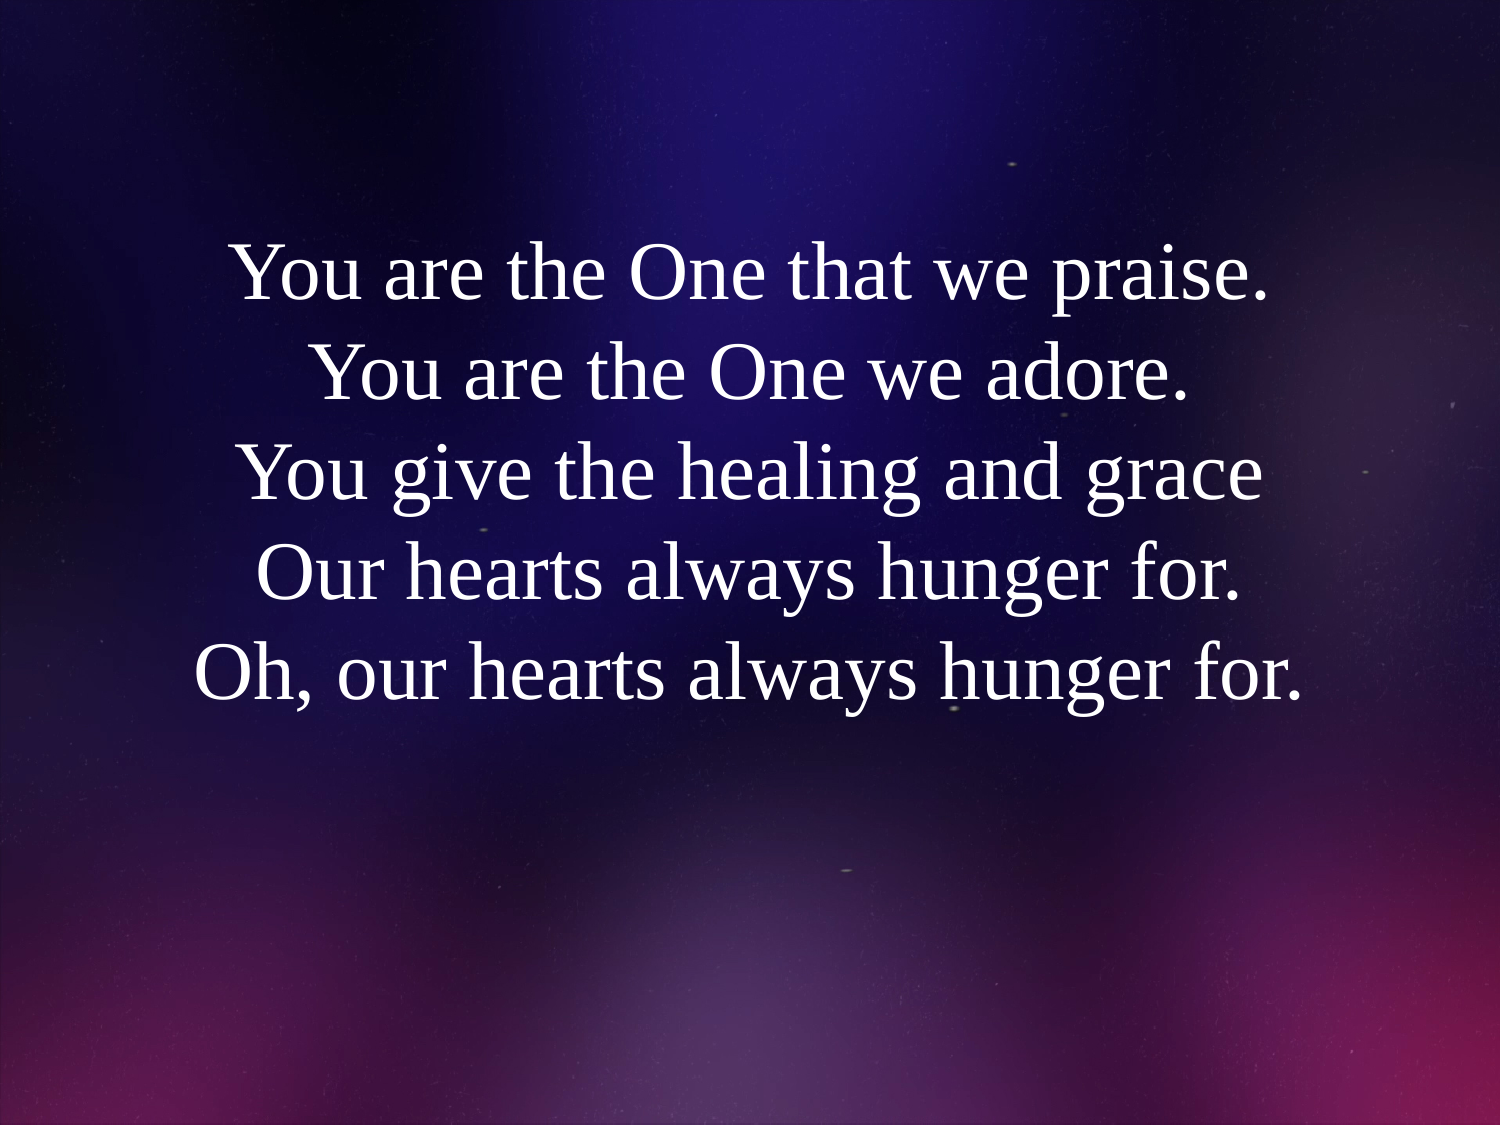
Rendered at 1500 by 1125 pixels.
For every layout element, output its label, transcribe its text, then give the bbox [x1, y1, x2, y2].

picture [0, 0, 1500, 1125]
title You are the One that we praise. You are the One we adore. You give the healing and grace Our hearts always hunger for. Oh, our hearts always hunger for. [112, 462, 1388, 650]
